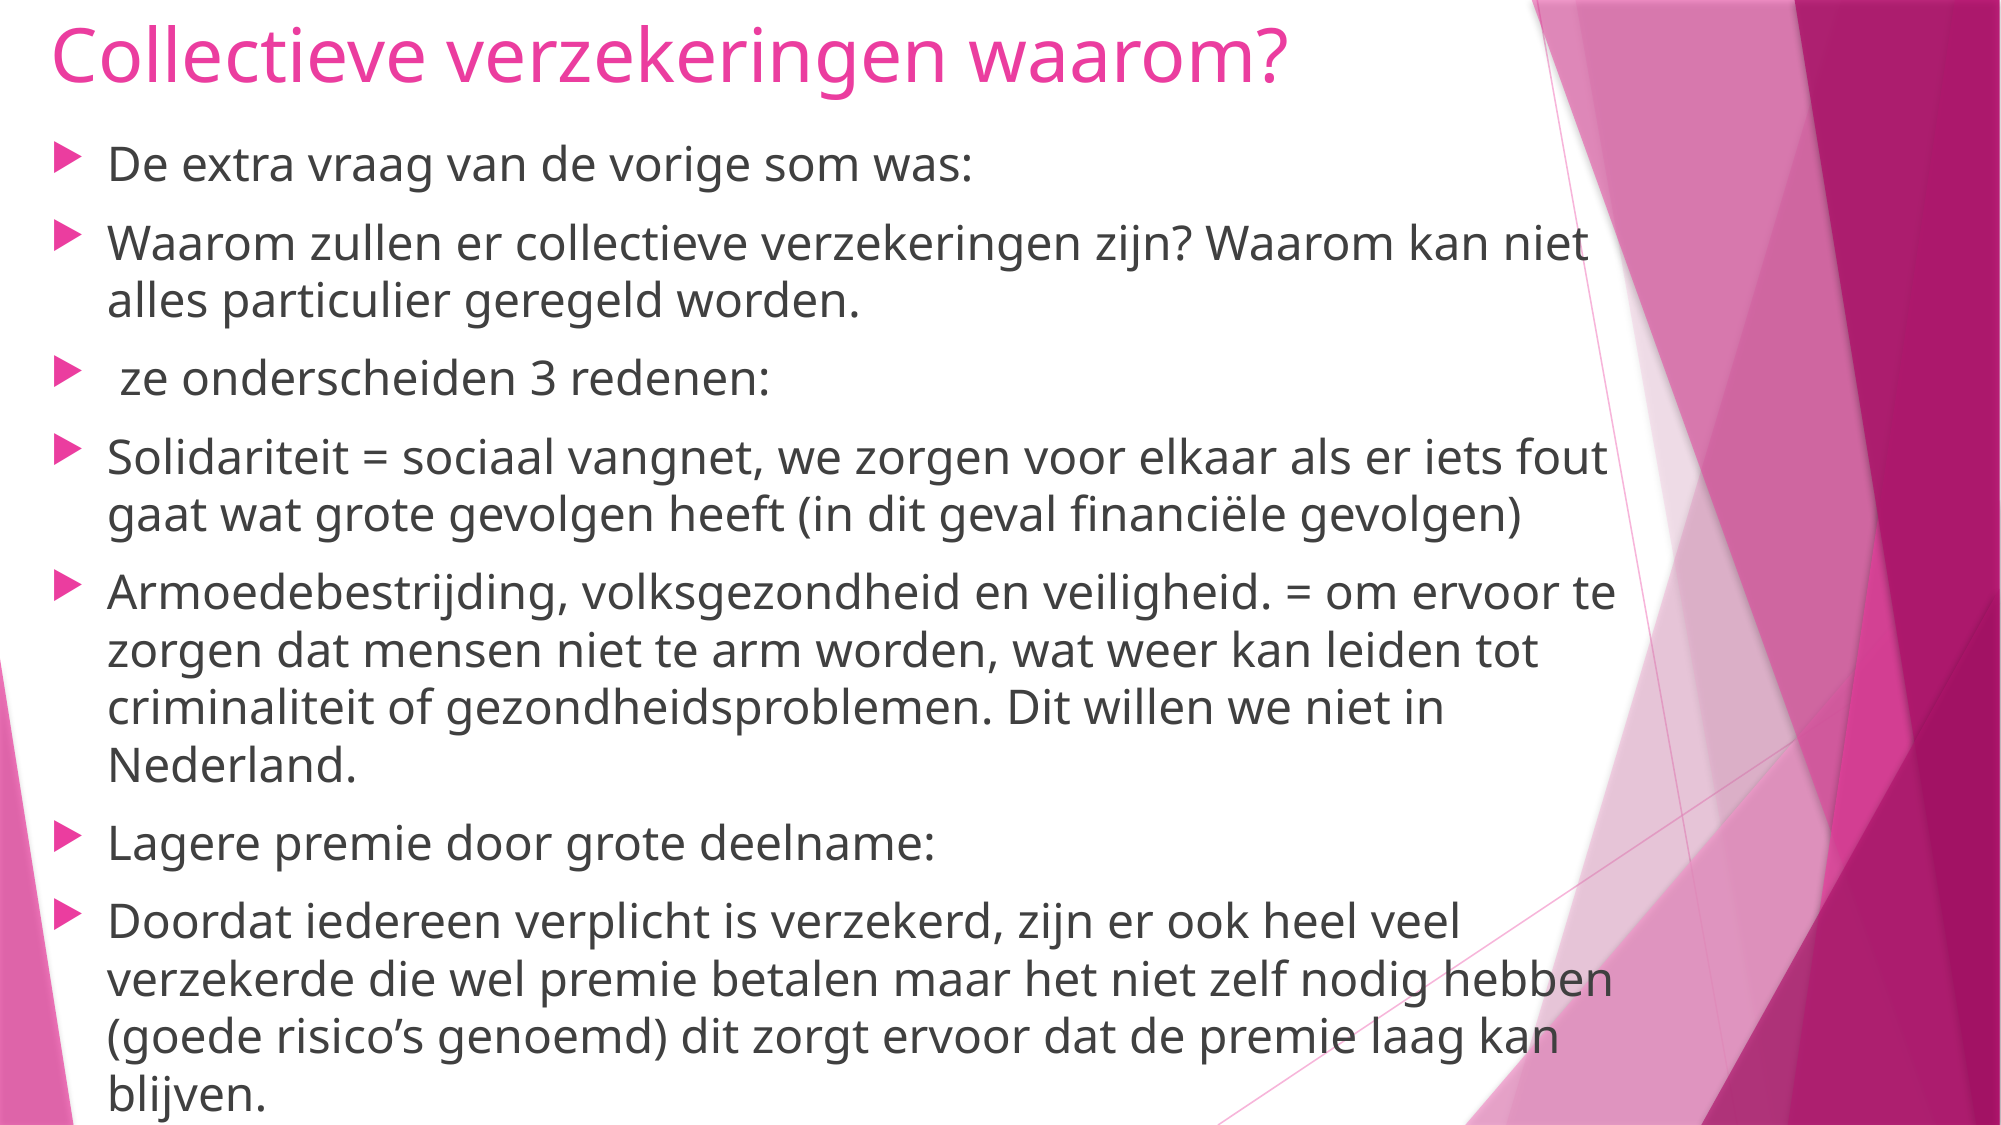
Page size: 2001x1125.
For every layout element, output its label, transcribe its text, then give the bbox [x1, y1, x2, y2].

list De extra vraag van de vorige som was: Waarom zullen er collectieve verzekeringen zijn? Waarom kan niet alles particulier geregeld worden. ze onderscheiden 3 redenen: Solidariteit = sociaal vangnet, we zorgen voor elkaar als er iets fout gaat wat grote gevolgen heeft (in dit geval financiële gevolgen) Armoedebestrijding, volksgezondheid en veiligheid. = om ervoor te zorgen dat mensen niet te arm worden, wat weer kan leiden tot criminaliteit of gezondheidsproblemen. Dit willen we niet in Nederland. Lagere premie door grote deelname: Doordat iedereen verplicht is verzekerd, zijn er ook heel veel verzekerde die wel premie betalen maar het niet zelf nodig hebben (goede risico’s genoemd) dit zorgt ervoor dat de premie laag kan blijven. Wat ik denk dat een belangrijke reden is: het volk is achterlijk!, mensen mogen geen risico nemen met hun gezondheid en de gezondheid van andere. De overheid voorkomt dit door sommige dingen verplicht te stellen. [35, 126, 1637, 1080]
title Collectieve verzekeringen waarom? [35, 0, 1446, 126]
